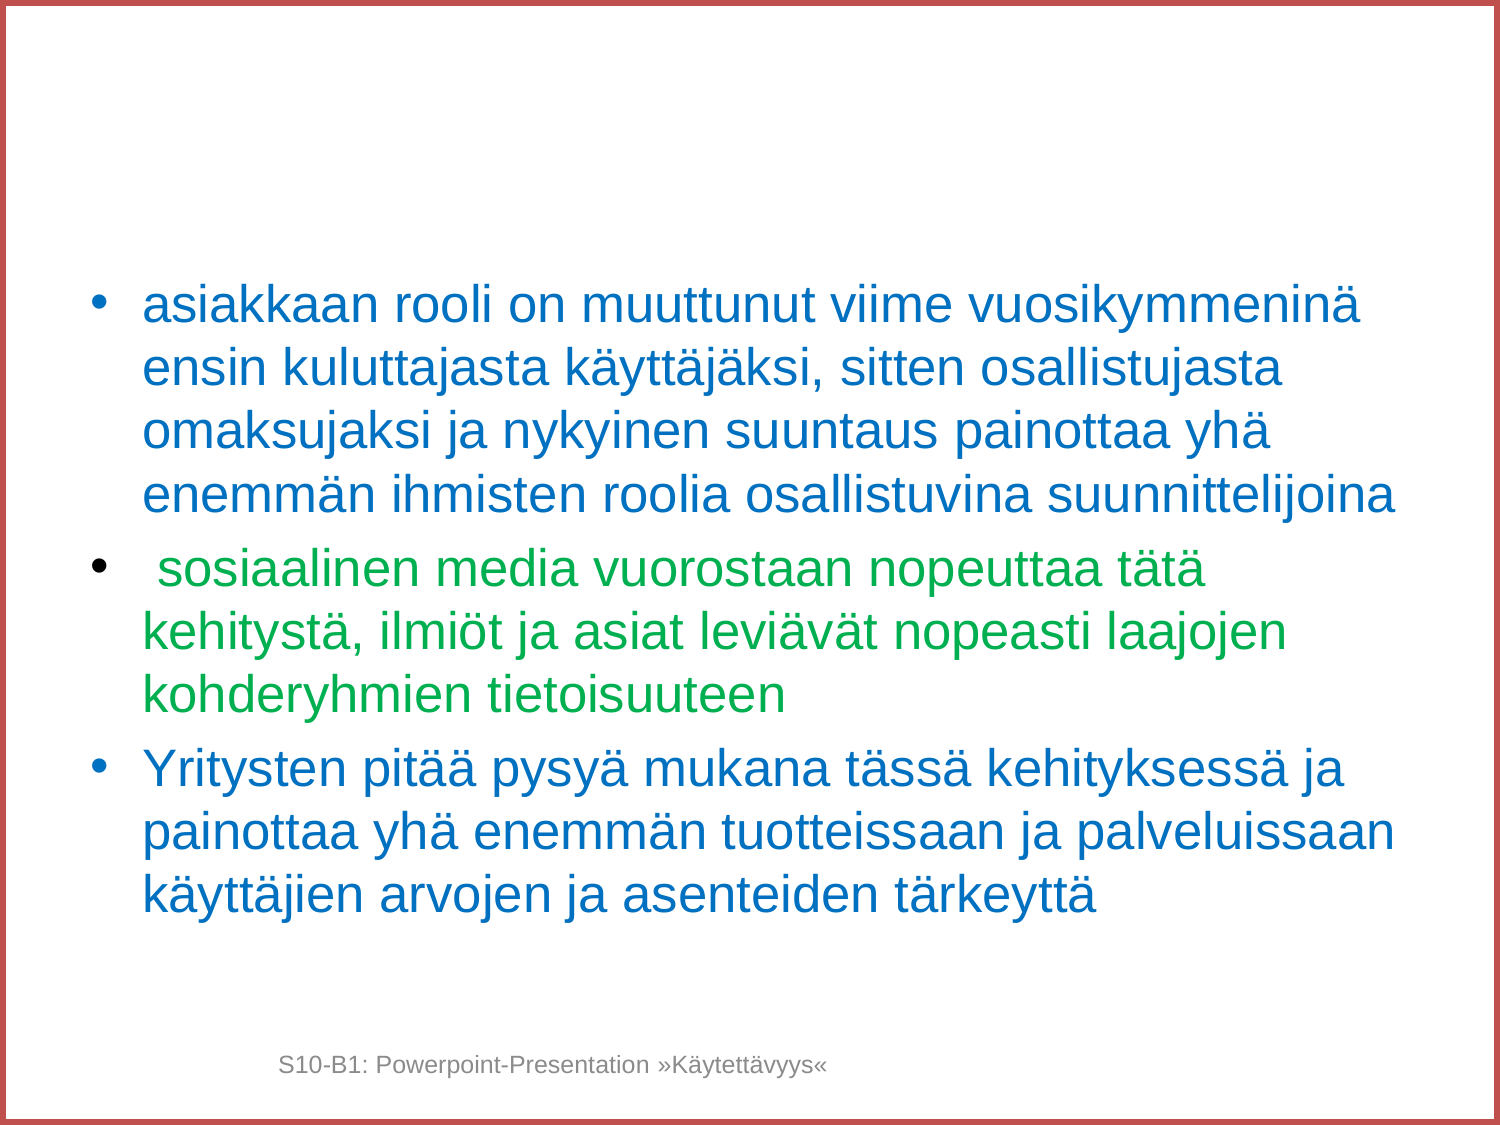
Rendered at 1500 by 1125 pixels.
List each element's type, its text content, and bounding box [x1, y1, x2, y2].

text_box [0, 0, 1500, 1125]
footer S10-B1: Powerpoint-Presentation »Käytettävyys« [83, 1024, 1023, 1103]
